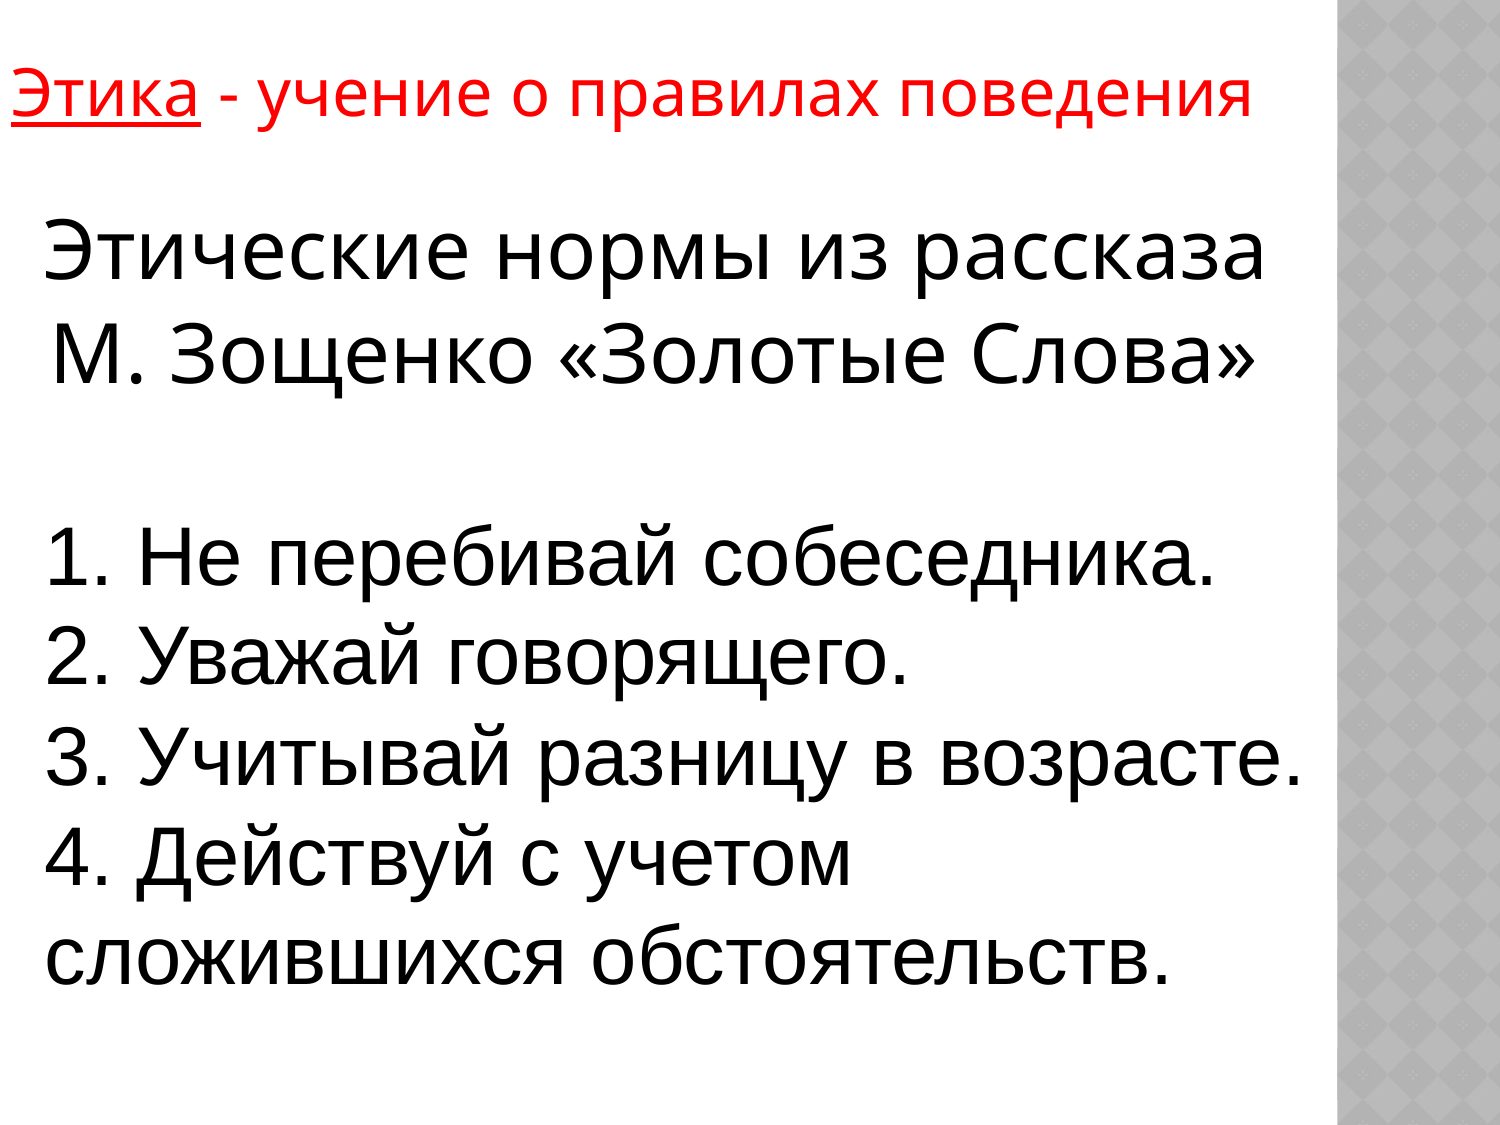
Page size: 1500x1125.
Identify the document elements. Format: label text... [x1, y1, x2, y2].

text_box 1. Не перебивай собеседника. 2. Уважай говорящего. 3. Учитывай разницу в возрасте. 4. Действуй с учетом сложившихся обстоятельств. [29, 494, 1329, 1009]
text_box Этика - учение о правилах поведения [0, 42, 1271, 138]
text_box Этические нормы из рассказа М. Зощенко «Золотые Слова» [2, 172, 1306, 408]
